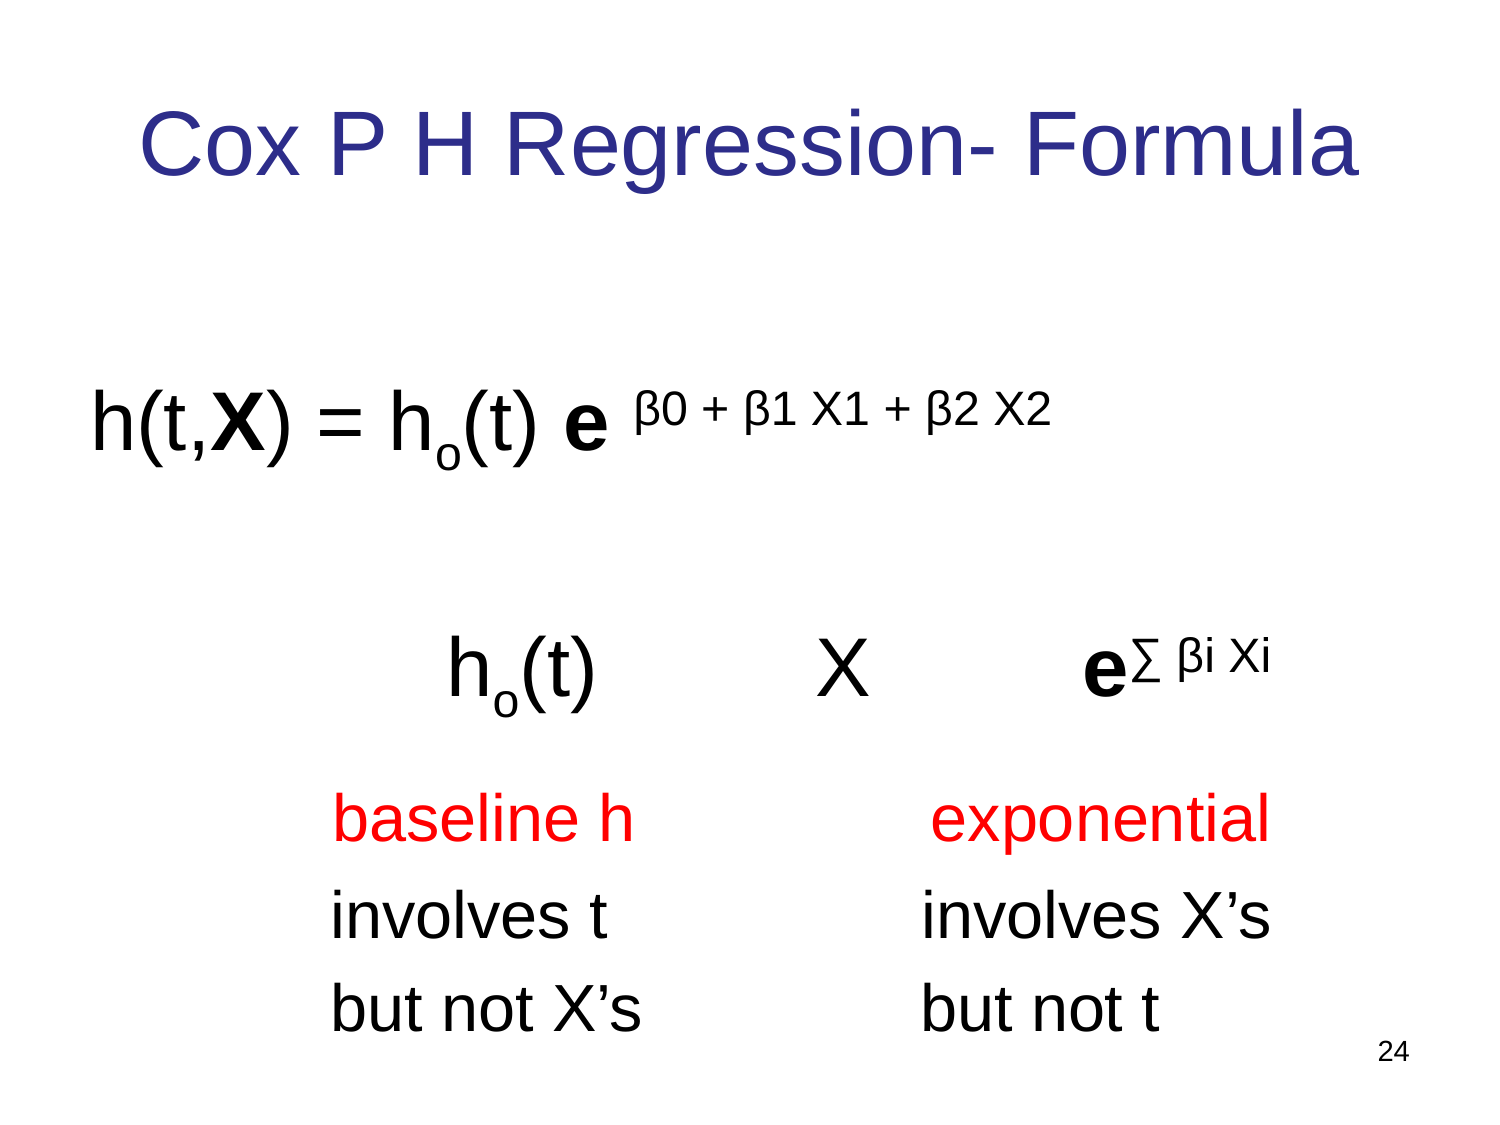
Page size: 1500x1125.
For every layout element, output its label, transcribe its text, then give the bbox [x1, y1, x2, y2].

slide_number 24 [1074, 1024, 1426, 1103]
title Cox P H Regression- Formula [74, 44, 1426, 233]
list h(t,X) = ho(t) e β0 + β1 X1 + β2 X2 ho(t) X e∑ βi Xi baseline h exponential involves t involves X’s but not X’s but not t [74, 262, 1426, 1006]
